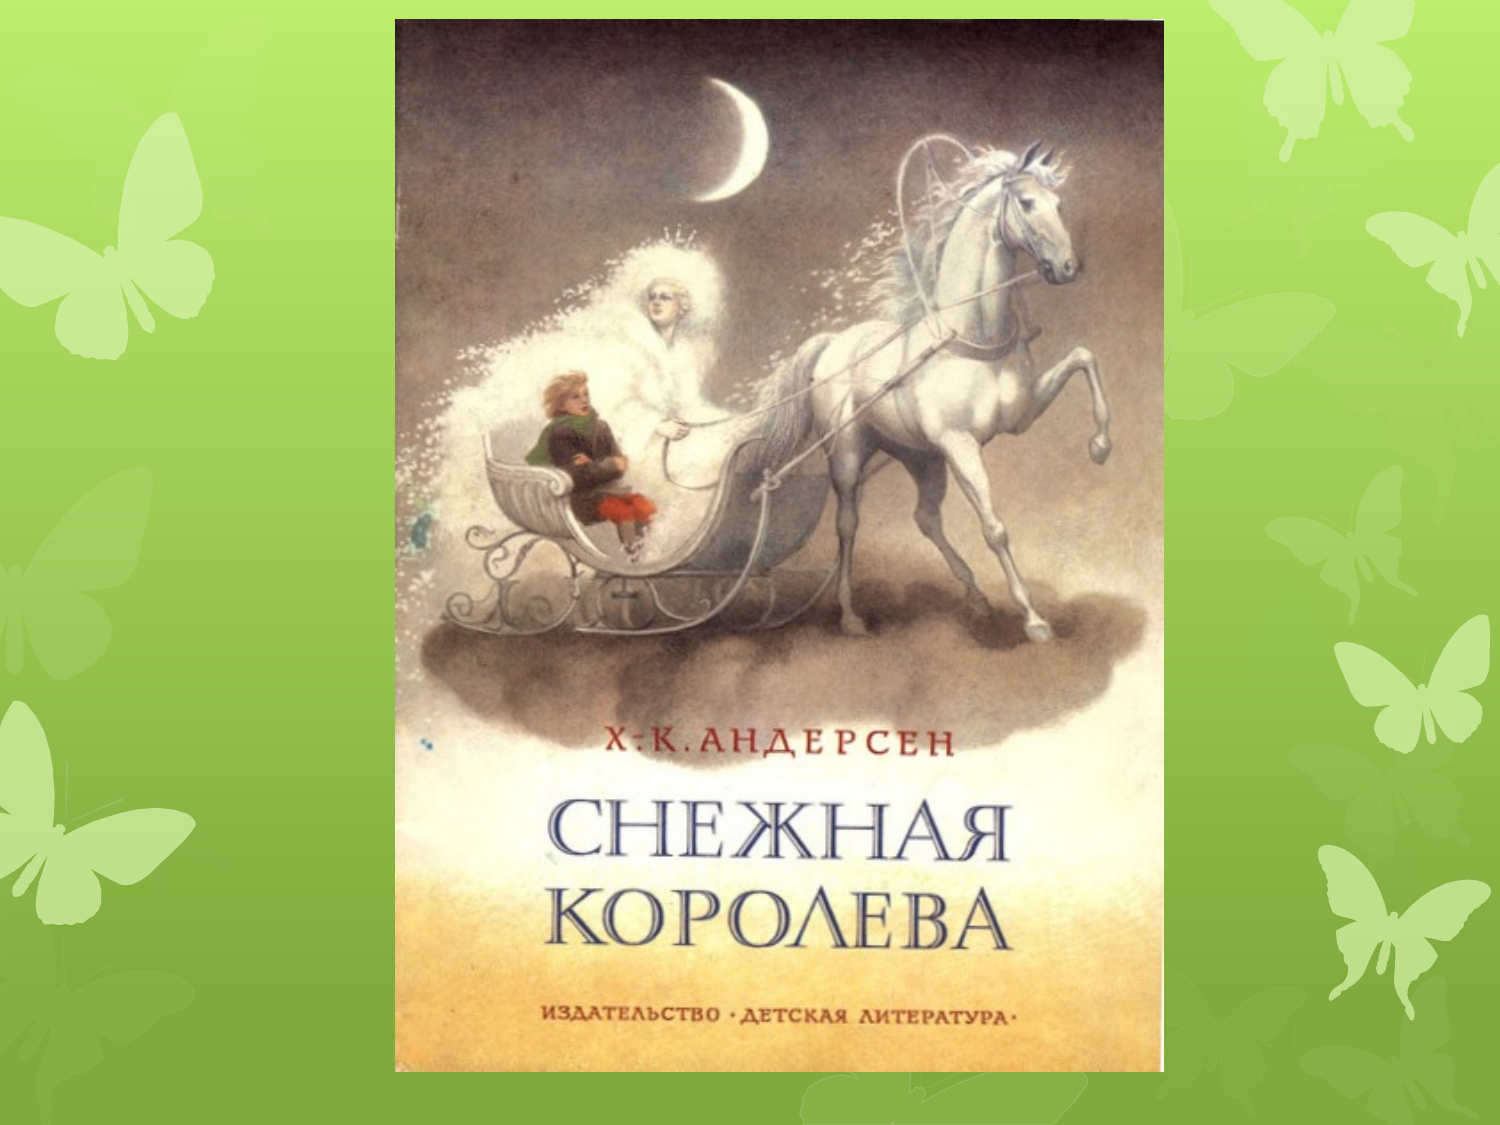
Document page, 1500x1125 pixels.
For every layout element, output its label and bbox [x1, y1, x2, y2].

picture [395, 19, 1164, 1073]
